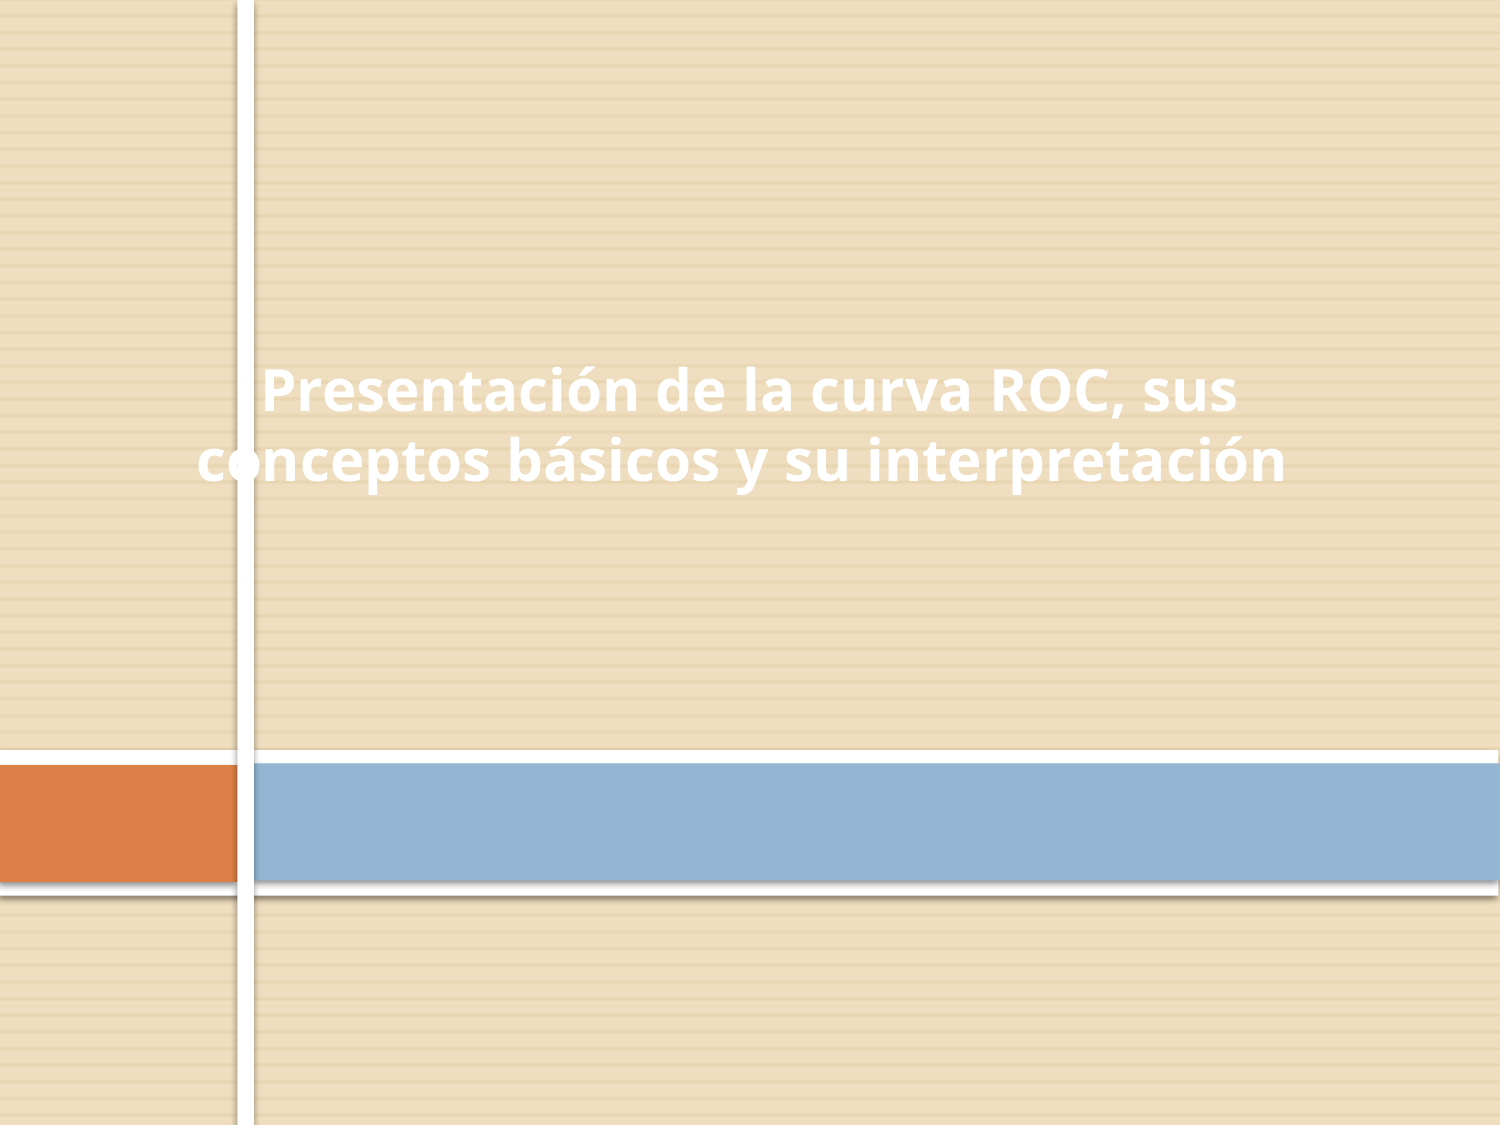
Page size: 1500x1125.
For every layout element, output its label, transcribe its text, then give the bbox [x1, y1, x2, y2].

title Presentación de la curva ROC, sus conceptos básicos y su interpretación [111, 302, 1388, 544]
